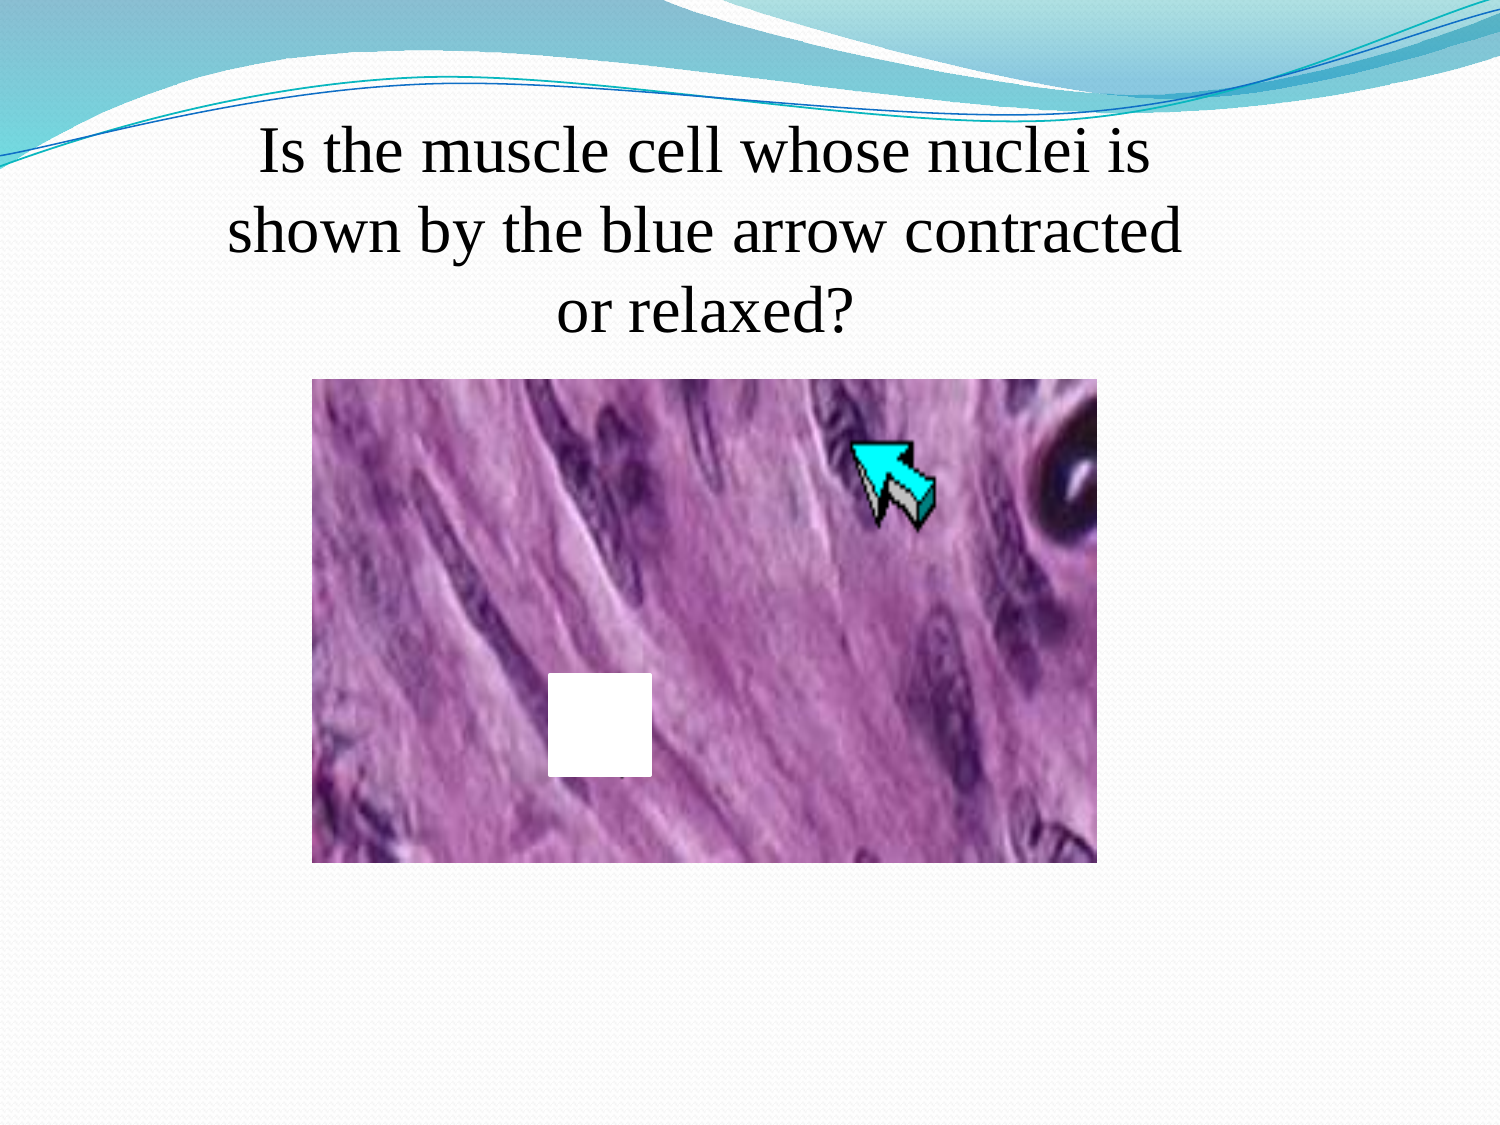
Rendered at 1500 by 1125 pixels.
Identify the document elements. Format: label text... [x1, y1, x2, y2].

text_box Is the muscle cell whose nuclei is shown by the blue arrow contracted or relaxed? [187, 98, 1225, 353]
picture [312, 379, 1098, 863]
